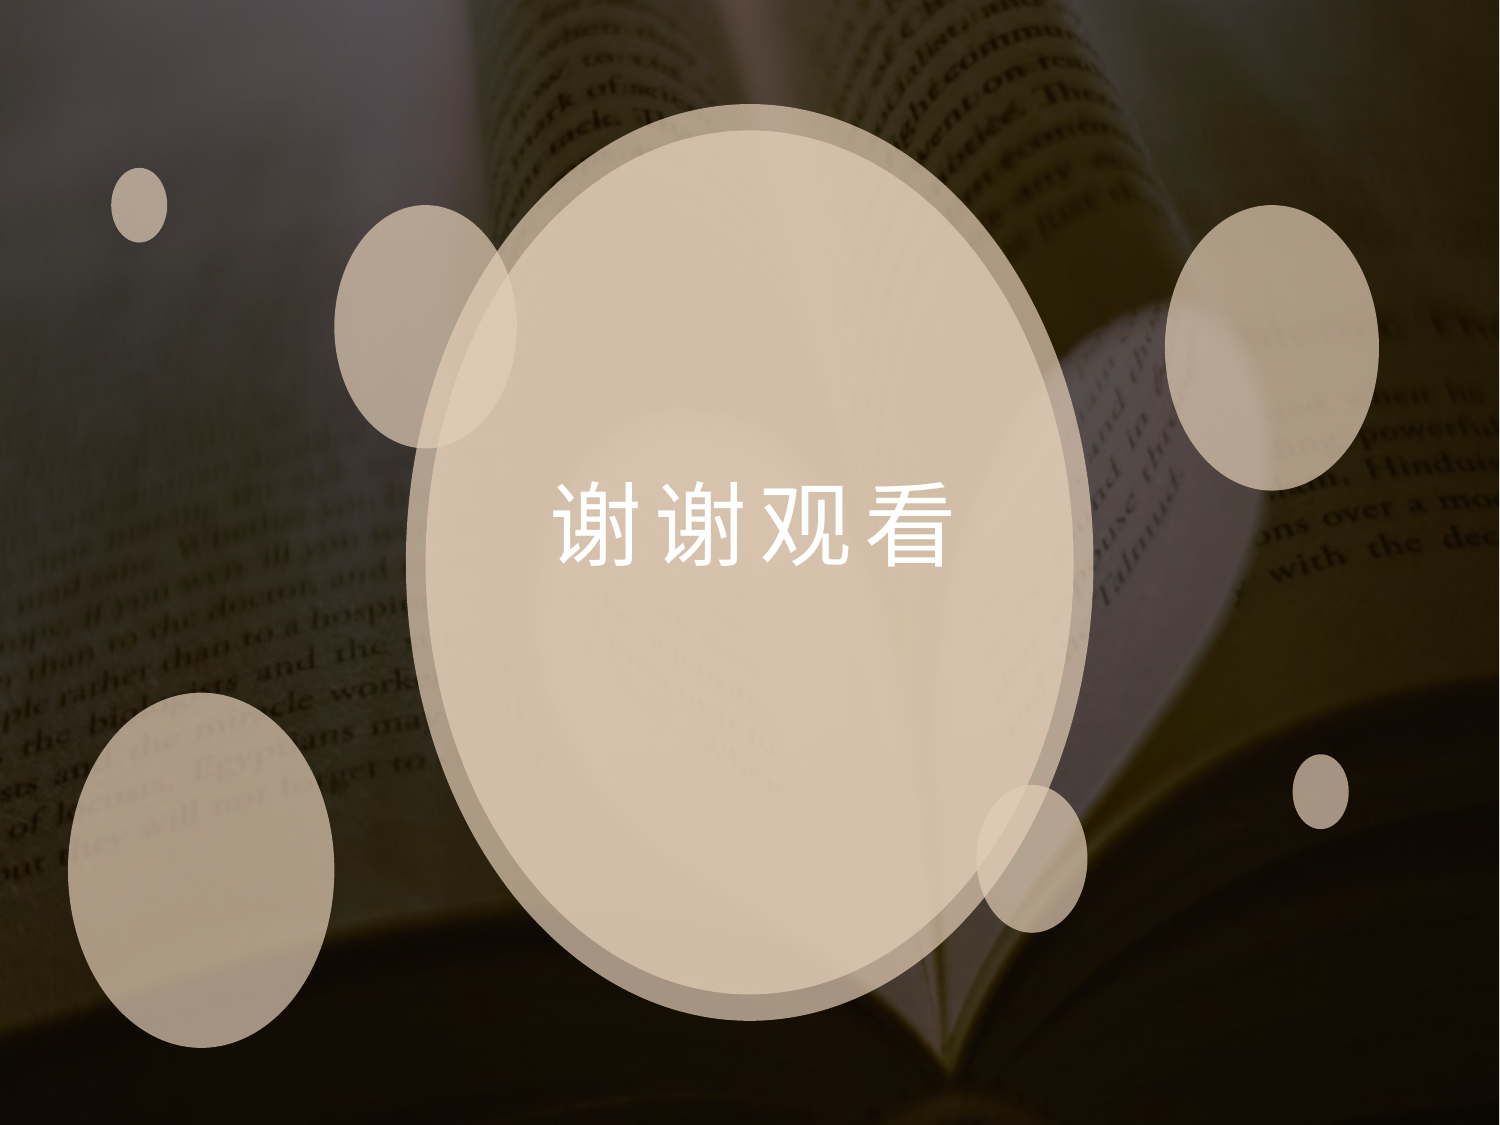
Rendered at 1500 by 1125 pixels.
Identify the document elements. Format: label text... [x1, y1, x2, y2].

picture [0, 0, 1500, 1125]
title 谢谢观看 [523, 402, 983, 578]
